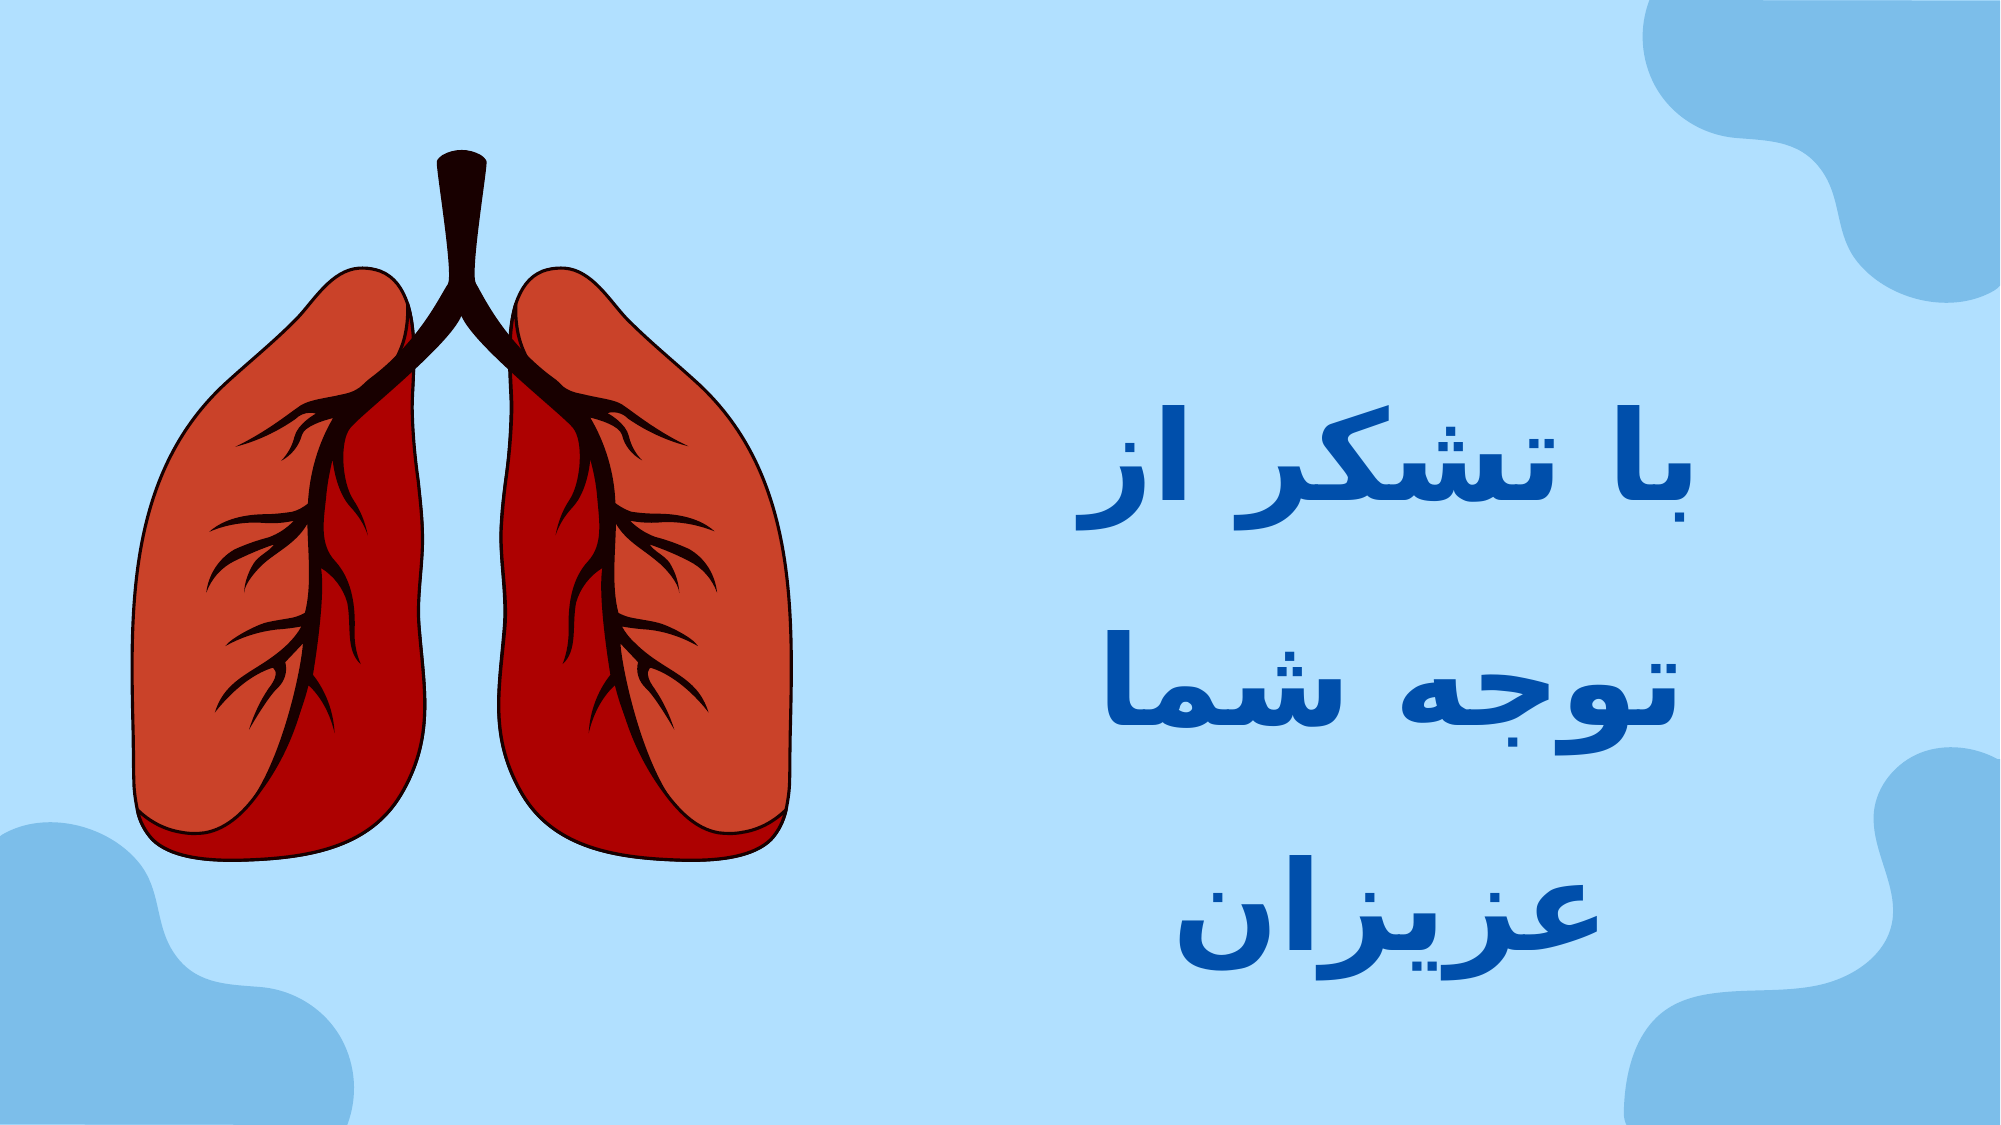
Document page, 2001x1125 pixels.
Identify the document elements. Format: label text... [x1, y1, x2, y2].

text_box با تشکر از توجه شما عزیزان [907, 293, 1876, 983]
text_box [124, 149, 799, 861]
